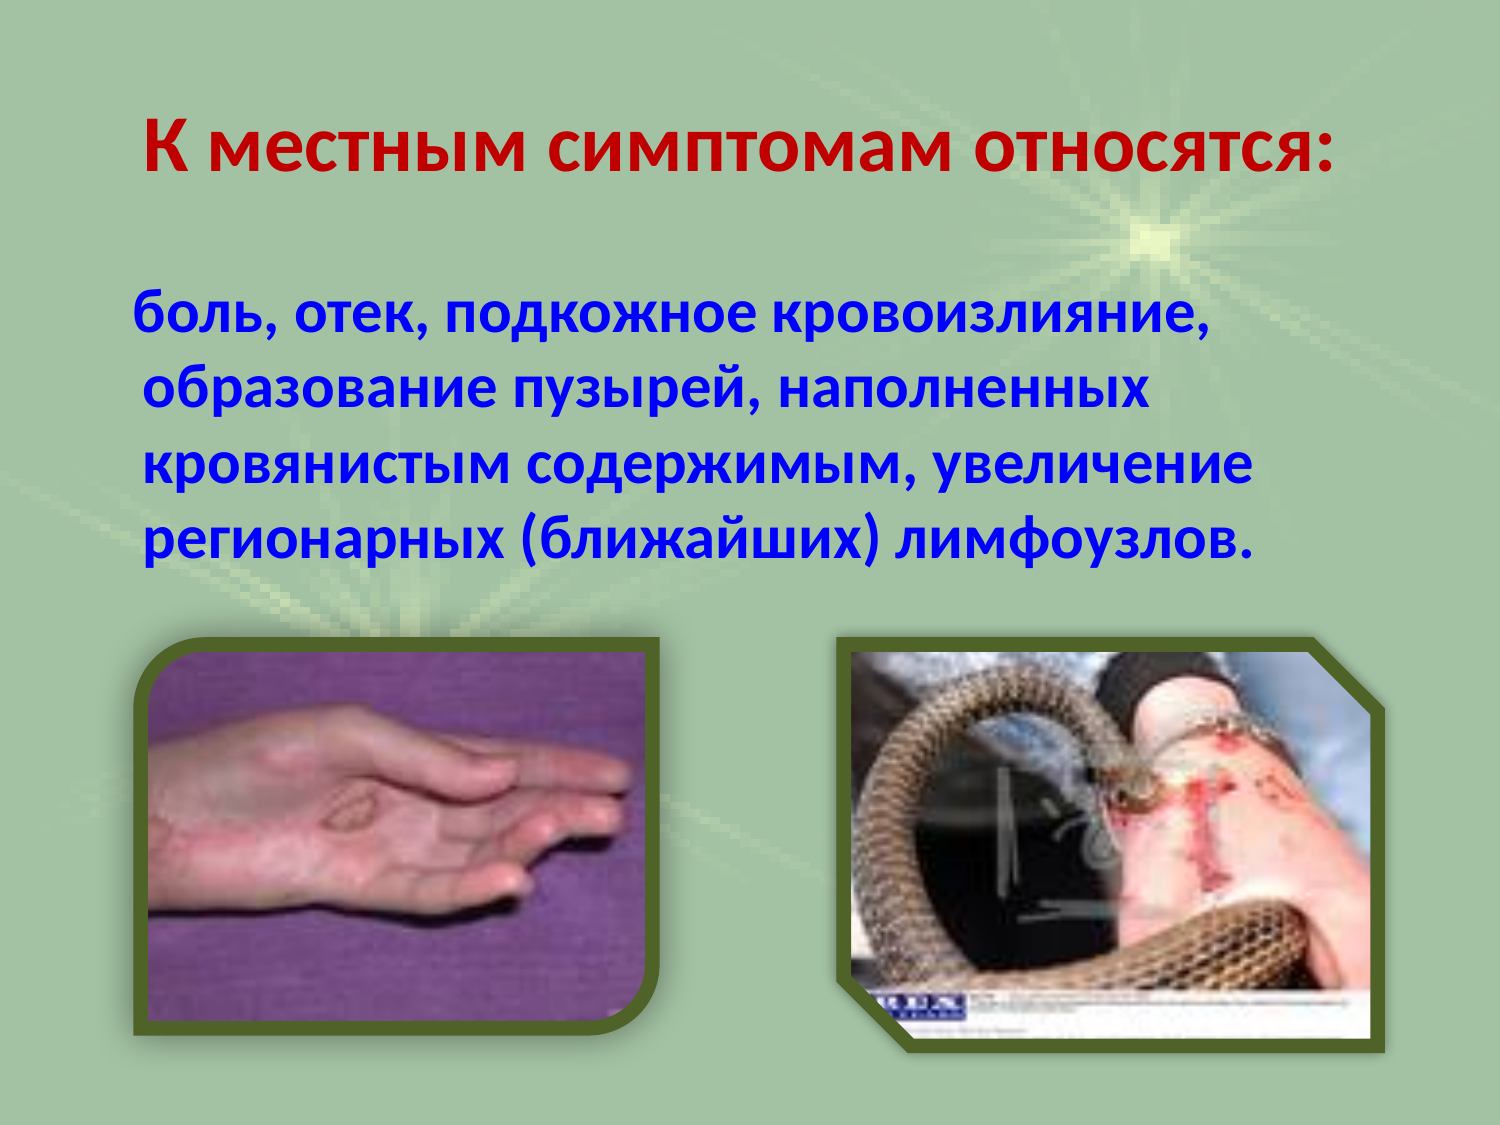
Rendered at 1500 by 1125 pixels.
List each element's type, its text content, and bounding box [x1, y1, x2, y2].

list боль, отек, подкожное кровоизлияние, образование пузырей, наполненных кровянистым содержимым, увеличение регионарных (ближайших) лимфоузлов. [75, 262, 1425, 657]
title К местным симптомам относятся: [75, 45, 1425, 233]
picture [0, 0, 1500, 1125]
